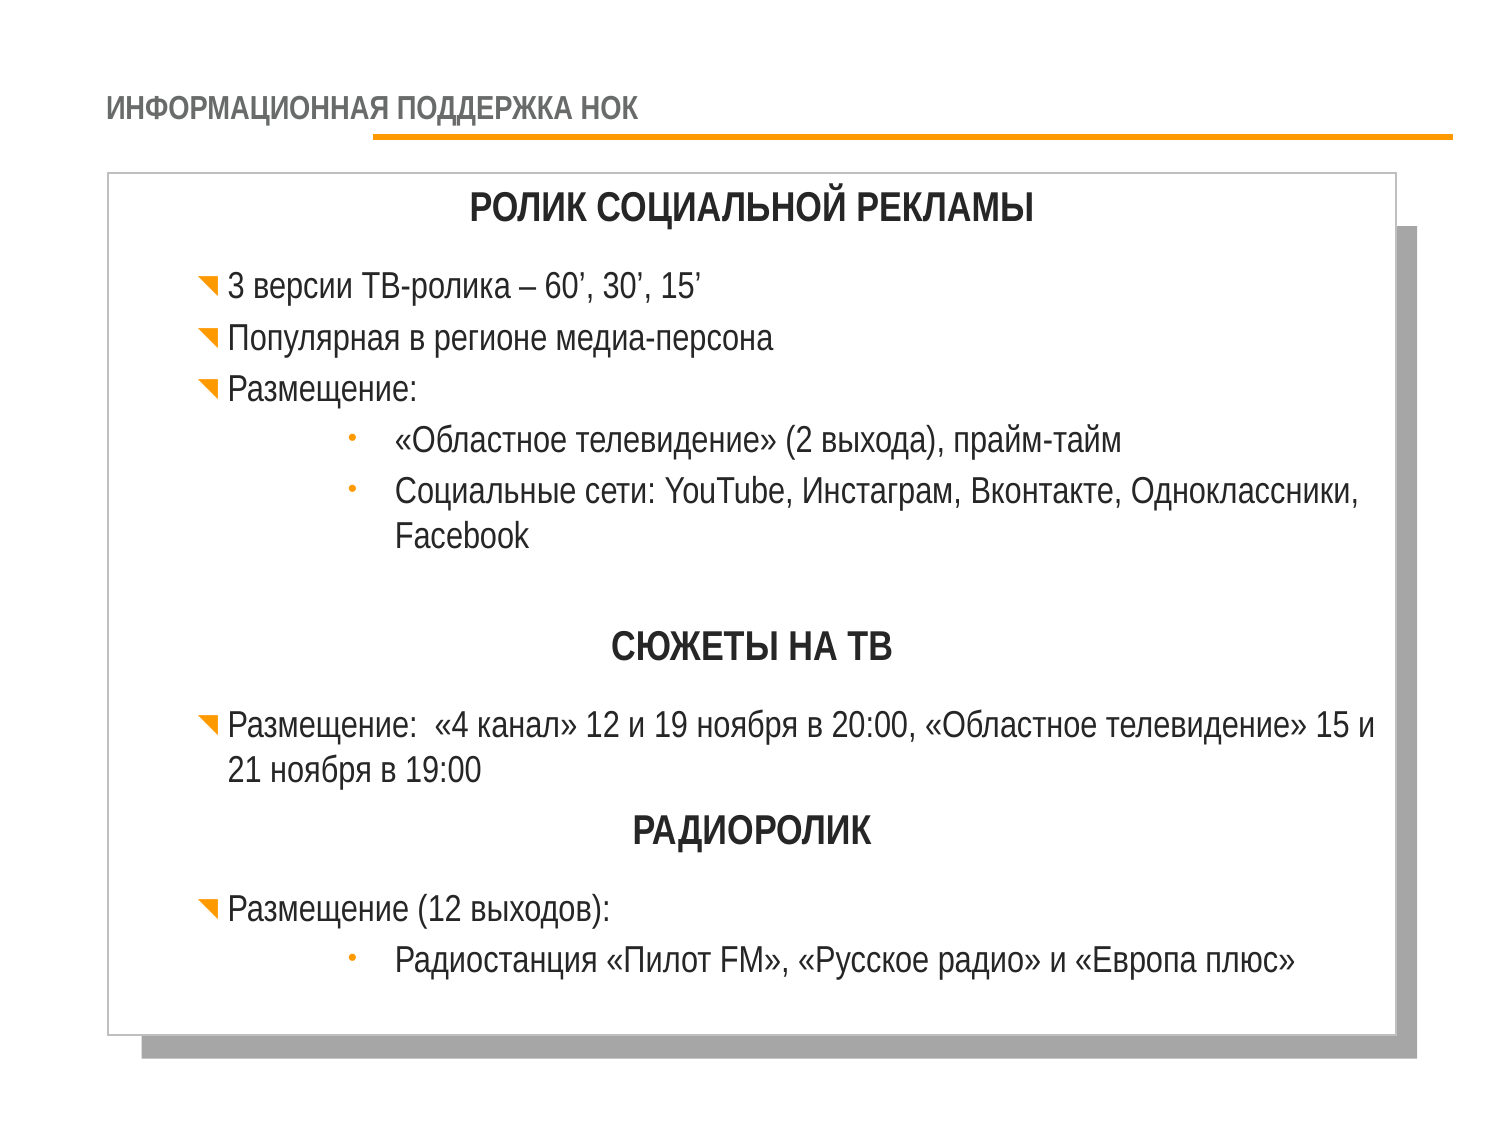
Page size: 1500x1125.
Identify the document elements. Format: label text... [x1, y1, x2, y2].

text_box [107, 172, 1418, 1059]
title Информационная поддержка нок [91, 63, 1441, 149]
